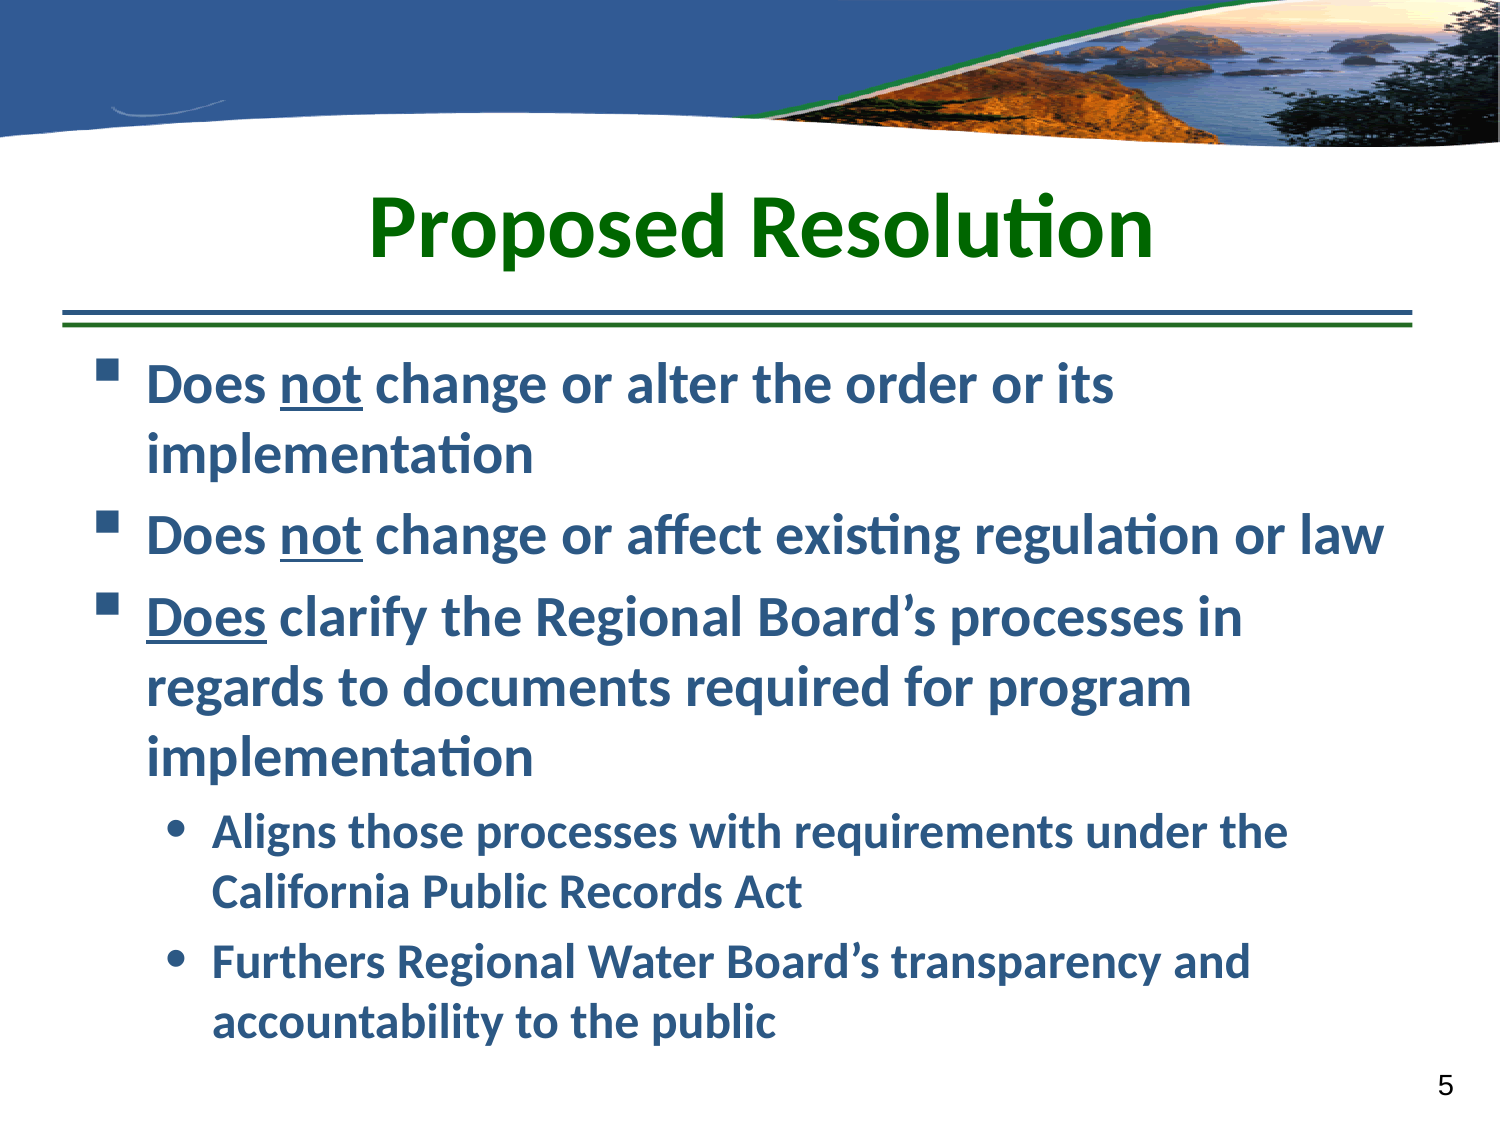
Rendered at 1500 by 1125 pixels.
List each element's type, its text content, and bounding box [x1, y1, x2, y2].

list Does not change or alter the order or its implementation Does not change or affect existing regulation or law Does clarify the Regional Board’s processes in regards to documents required for program implementation Aligns those processes with requirements under the California Public Records Act Furthers Regional Water Board’s transparency and accountability to the public [75, 337, 1450, 1013]
picture [0, 0, 1500, 147]
text_box 5 [1423, 1058, 1486, 1125]
title Proposed Resolution [87, 162, 1438, 279]
